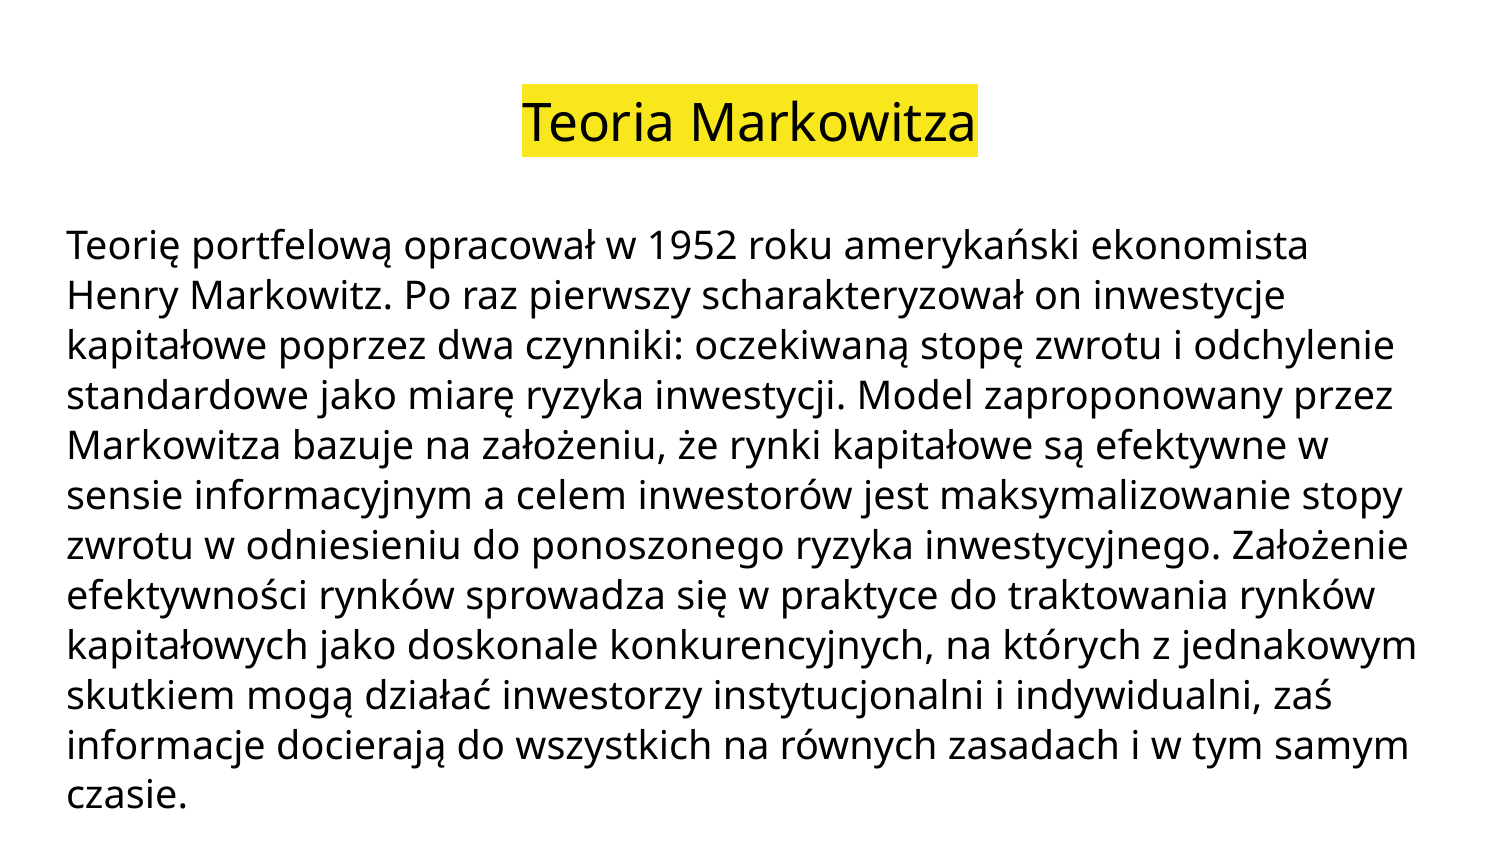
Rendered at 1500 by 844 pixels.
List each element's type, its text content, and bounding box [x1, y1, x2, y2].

list Teorię portfelową opracował w 1952 roku amerykański ekonomista Henry Markowitz. Po raz pierwszy scharakteryzował on inwestycje kapitałowe poprzez dwa czynniki: oczekiwaną stopę zwrotu i odchylenie standardowe jako miarę ryzyka inwestycji. Model zaproponowany przez Markowitza bazuje na założeniu, że rynki kapitałowe są efektywne w sensie informacyjnym a celem inwestorów jest maksymalizowanie stopy zwrotu w odniesieniu do ponoszonego ryzyka inwestycyjnego. Założenie efektywności rynków sprowadza się w praktyce do traktowania rynków kapitałowych jako doskonale konkurencyjnych, na których z jednakowym skutkiem mogą działać inwestorzy instytucjonalni i indywidualni, zaś informacje docierają do wszystkich na równych zasadach i w tym samym czasie. [51, 202, 1449, 833]
title Teoria Markowitza [51, 72, 1449, 167]
